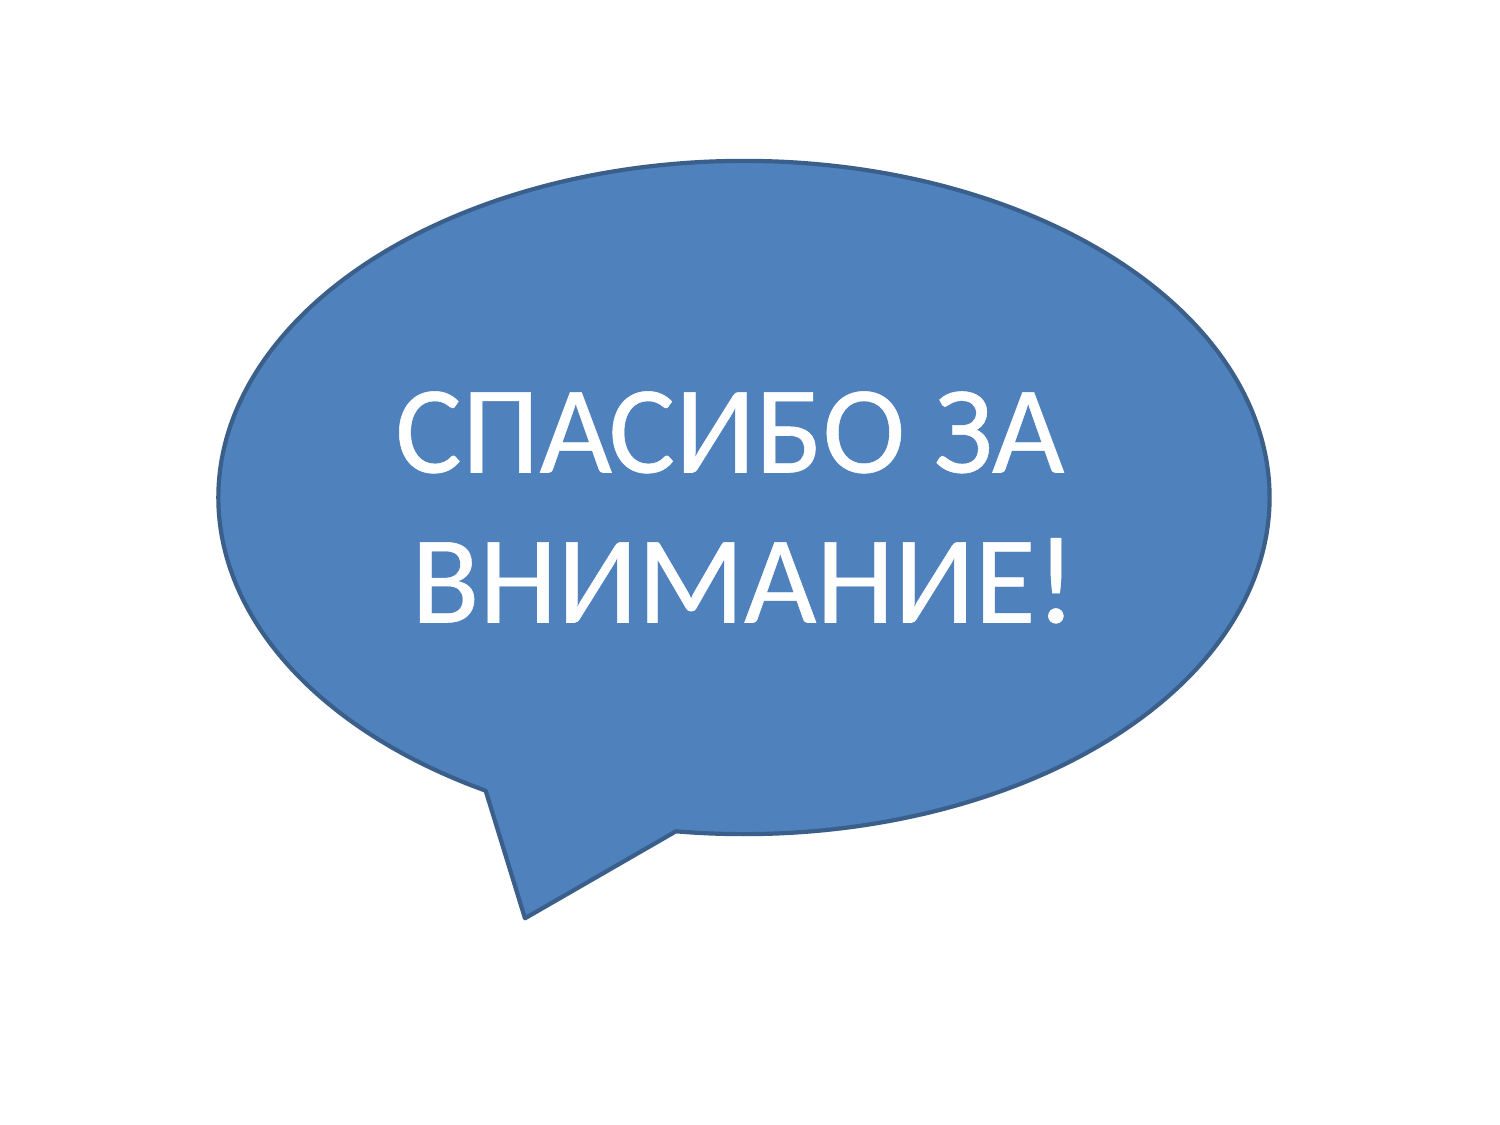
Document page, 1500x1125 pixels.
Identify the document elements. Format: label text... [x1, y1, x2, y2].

text_box СПАСИБО ЗА ВНИМАНИЕ! [216, 158, 1272, 921]
